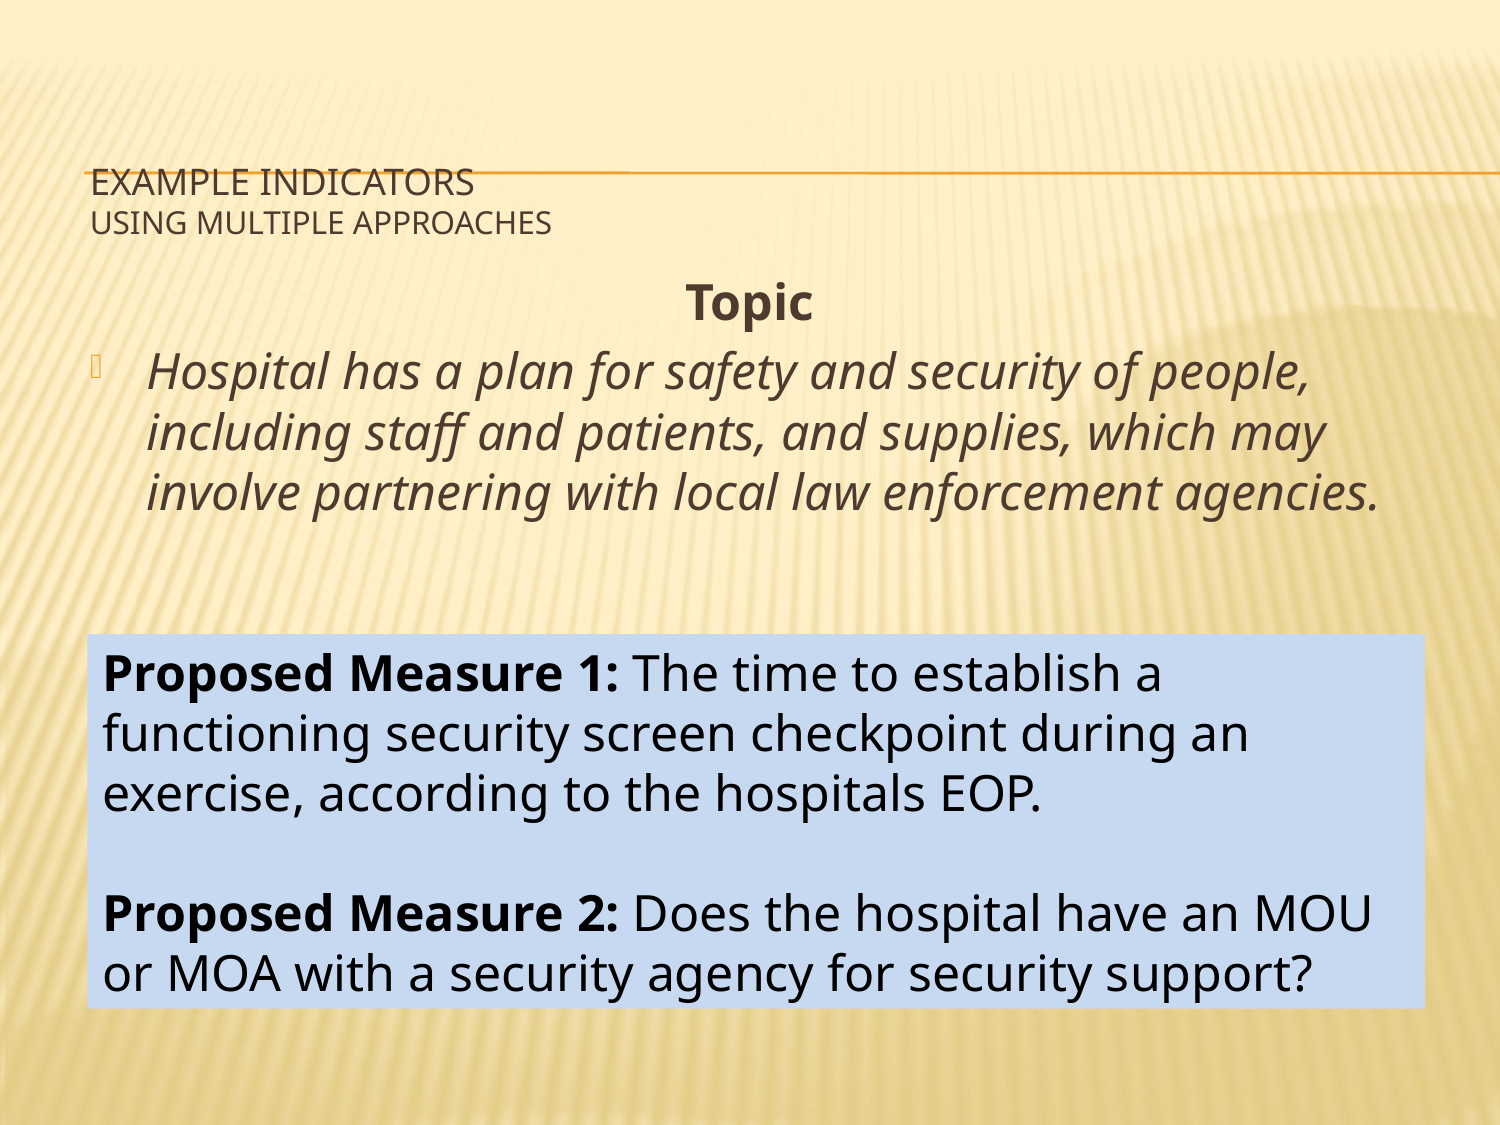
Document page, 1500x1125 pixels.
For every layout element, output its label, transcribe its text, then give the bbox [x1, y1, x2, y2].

text_box Proposed Measure 1: The time to establish a functioning security screen checkpoint during an exercise, according to the hospitals EOP. Proposed Measure 2: Does the hospital have an MOU or MOA with a security agency for security support? [87, 634, 1425, 1009]
list Topic Hospital has a plan for safety and security of people, including staff and patients, and supplies, which may involve partnering with local law enforcement agencies. [74, 262, 1426, 563]
title Example Indicators Using multiple approaches [75, 149, 1425, 262]
